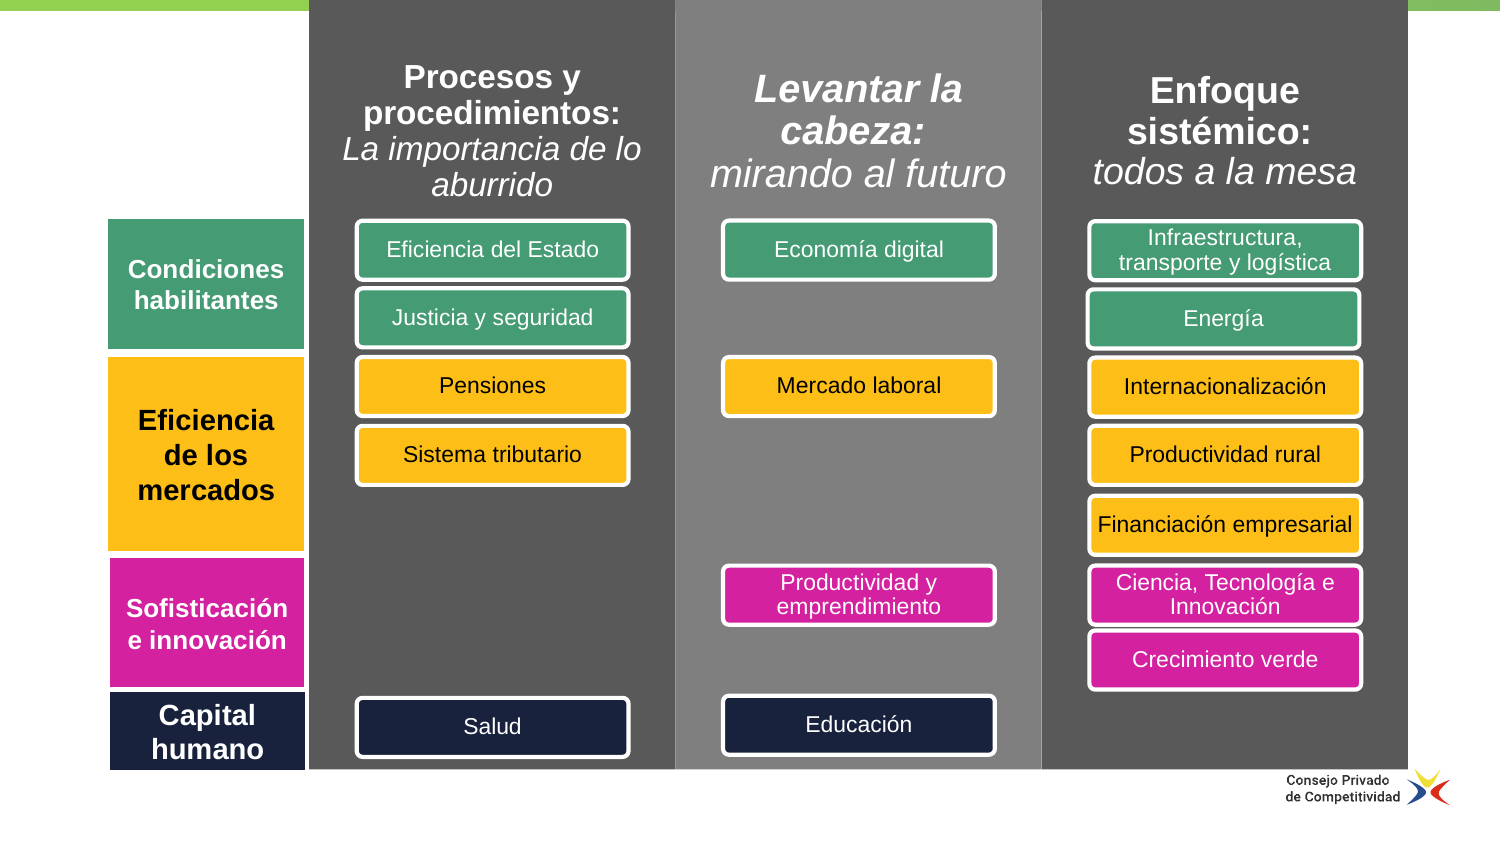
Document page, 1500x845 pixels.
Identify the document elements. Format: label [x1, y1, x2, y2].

text_box [105, 0, 1409, 773]
